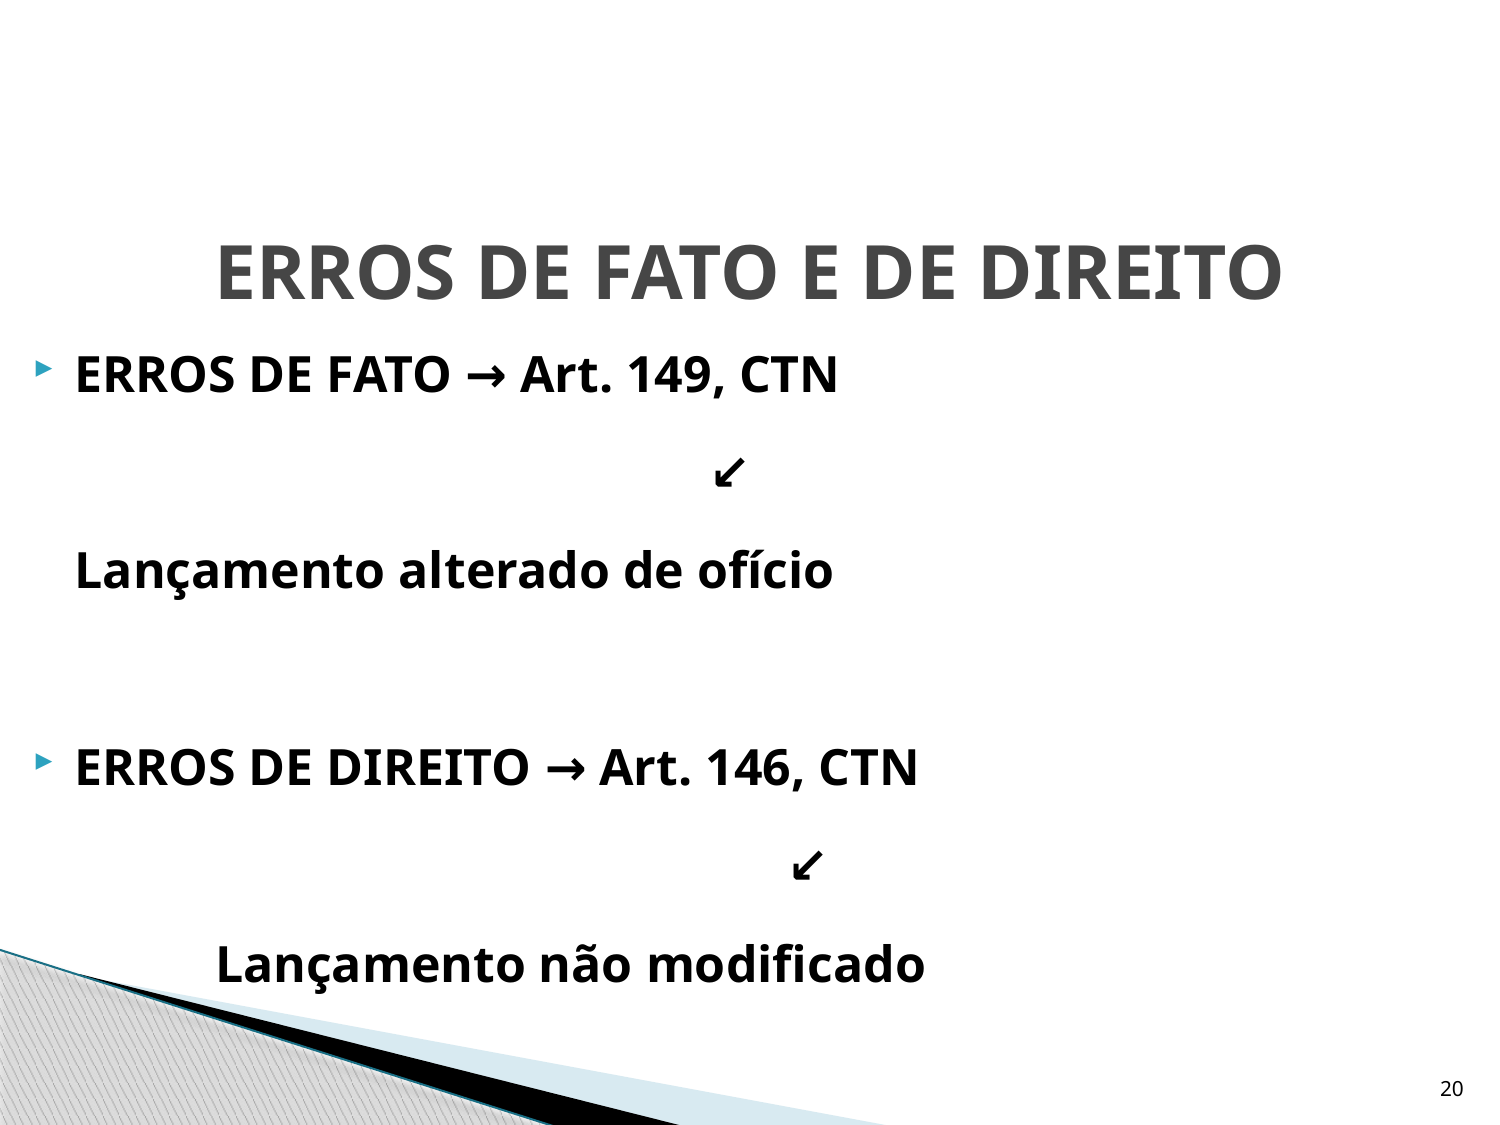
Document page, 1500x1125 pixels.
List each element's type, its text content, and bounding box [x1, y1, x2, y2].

list ERROS DE FATO → Art. 149, CTN ↙ Lançamento alterado de ofício ERROS DE DIREITO → Art. 146, CTN ↙ Lançamento não modificado [0, 304, 1477, 1125]
title ERROS DE FATO E DE DIREITO [0, 234, 1500, 305]
